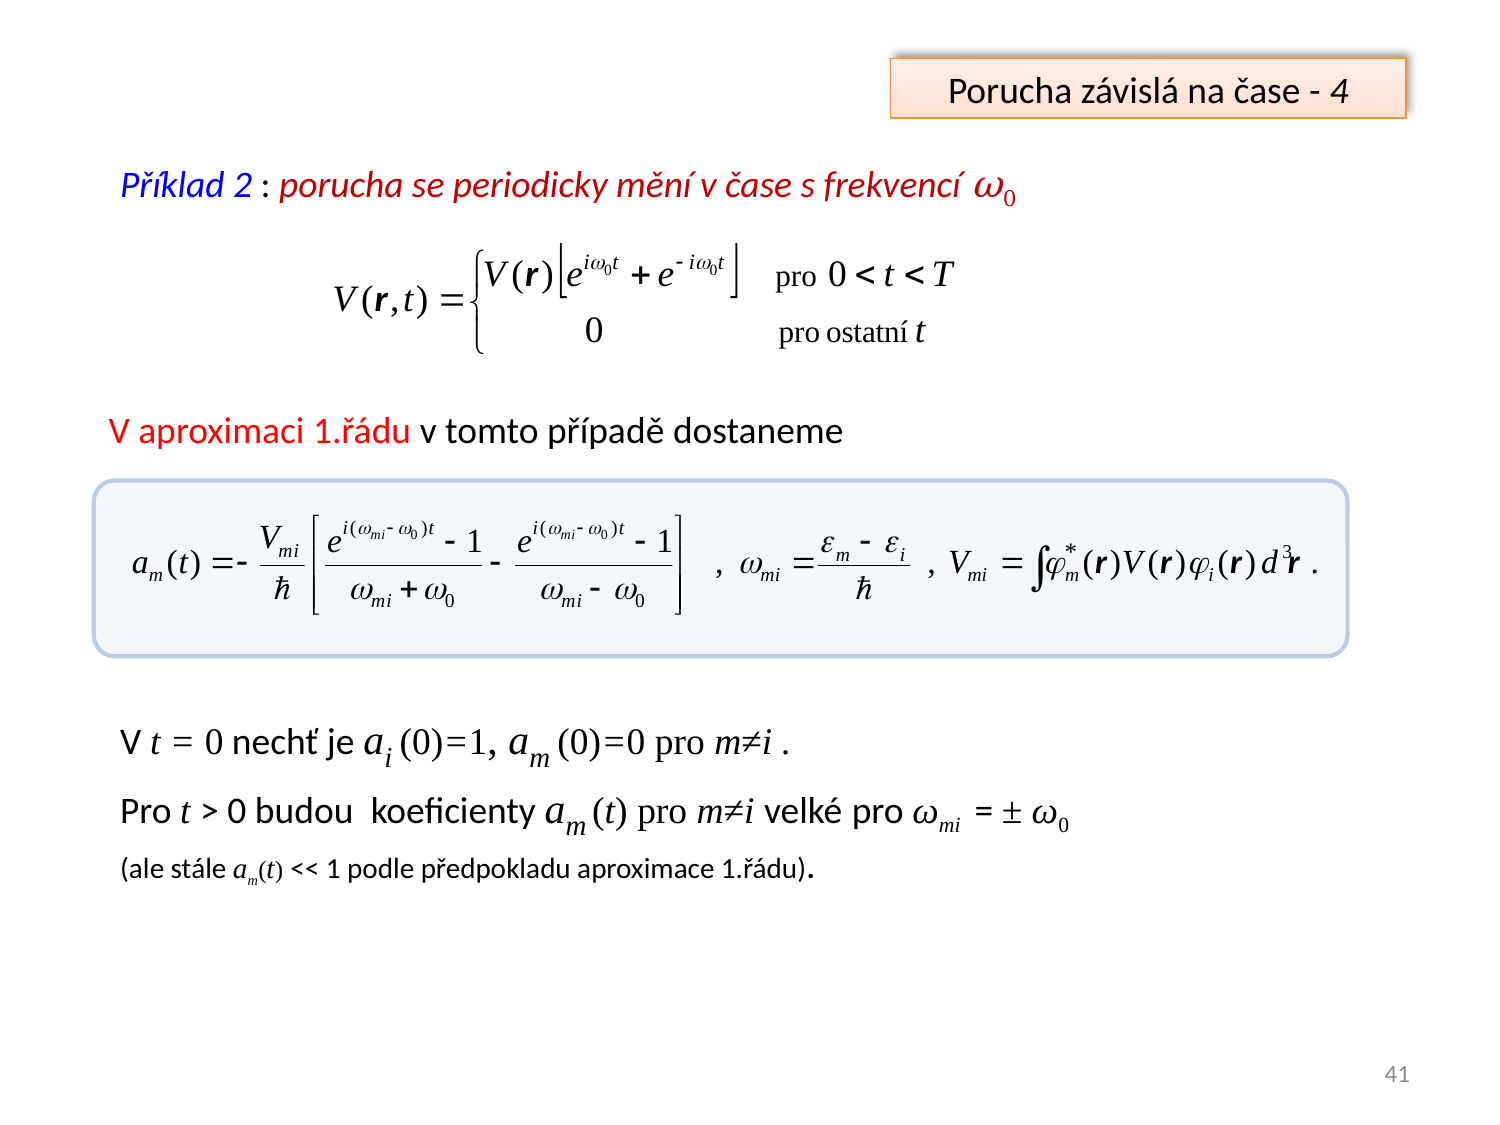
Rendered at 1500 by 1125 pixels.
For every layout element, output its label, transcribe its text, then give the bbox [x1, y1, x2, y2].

text_box Porucha závislá na čase - 4 [890, 58, 1407, 119]
text_box V t = 0 nechť je ai (0)=1, am (0)=0 pro m≠i . Pro t > 0 budou koeficienty am (t) pro m≠i velké pro ωmi = ± ω0 (ale stále am(t) << 1 podle předpokladu aproximace 1.řádu). [105, 697, 1348, 896]
slide_number 41 [1074, 1042, 1425, 1103]
text_box Příklad 2 : porucha se periodicky mění v čase s frekvencí ω0 [105, 152, 1149, 219]
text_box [126, 508, 1325, 622]
text_box V aproximaci 1.řádu v tomto případě dostaneme [93, 398, 914, 459]
text_box [91, 478, 1350, 659]
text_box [330, 242, 964, 362]
